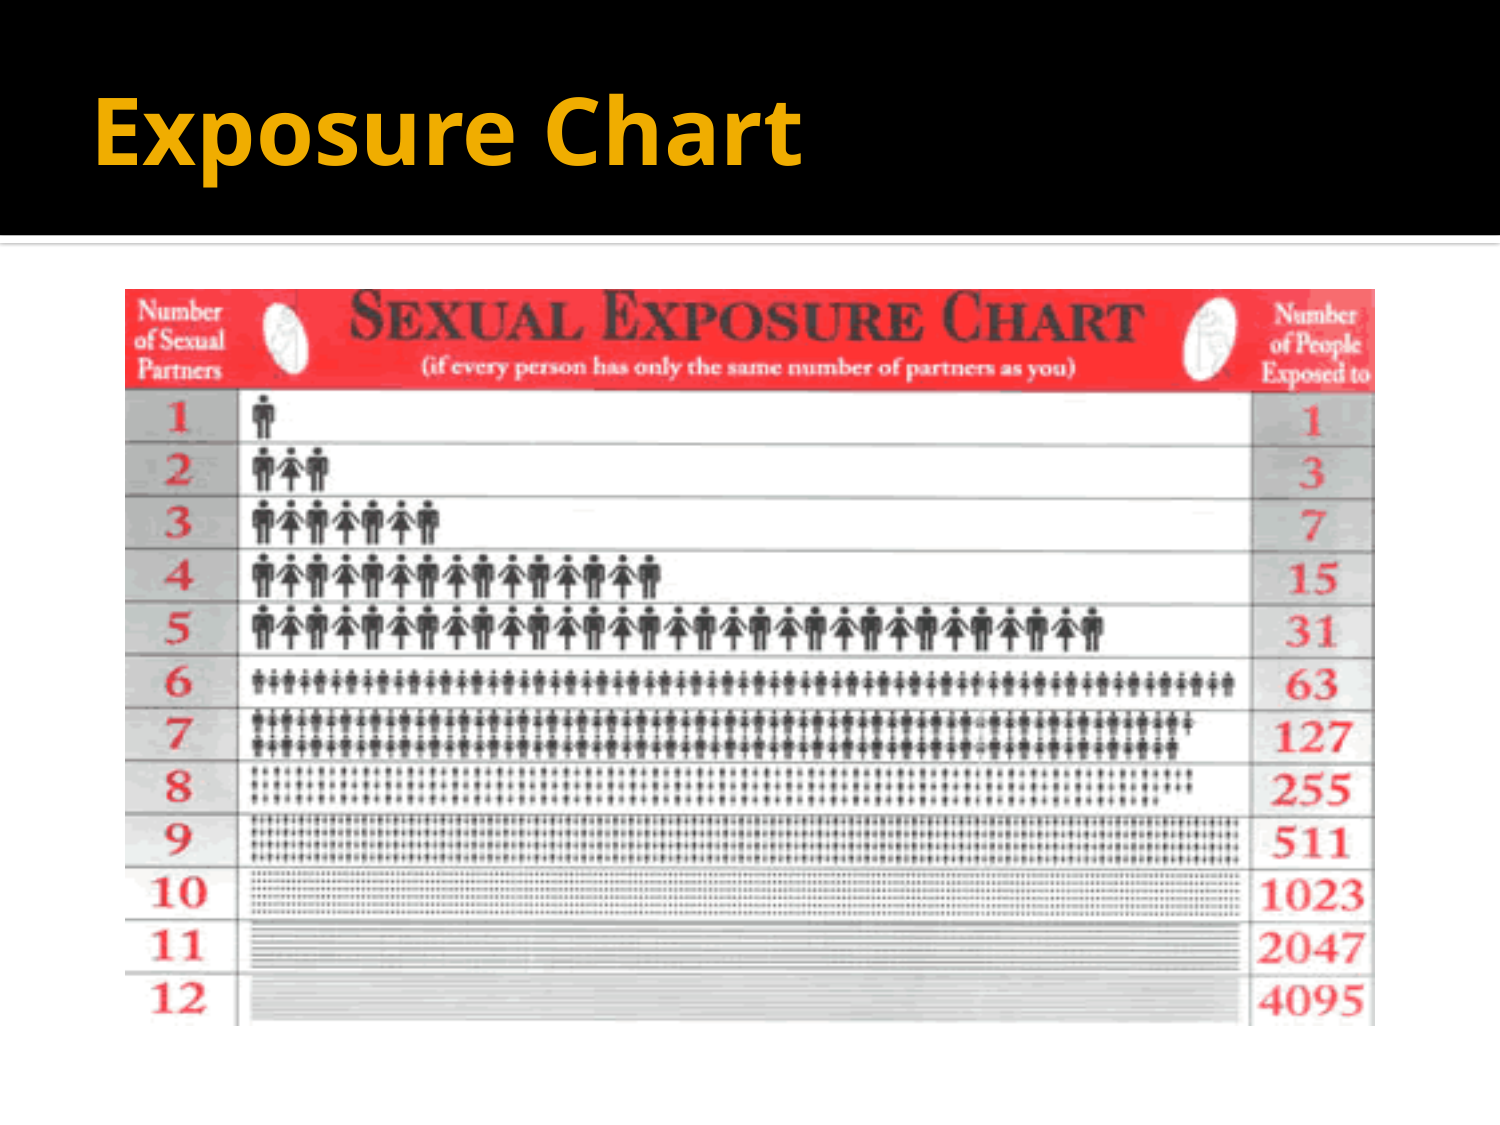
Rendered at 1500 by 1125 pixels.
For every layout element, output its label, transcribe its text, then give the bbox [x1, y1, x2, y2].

picture [125, 289, 1375, 1026]
title Exposure Chart [75, 25, 1425, 231]
